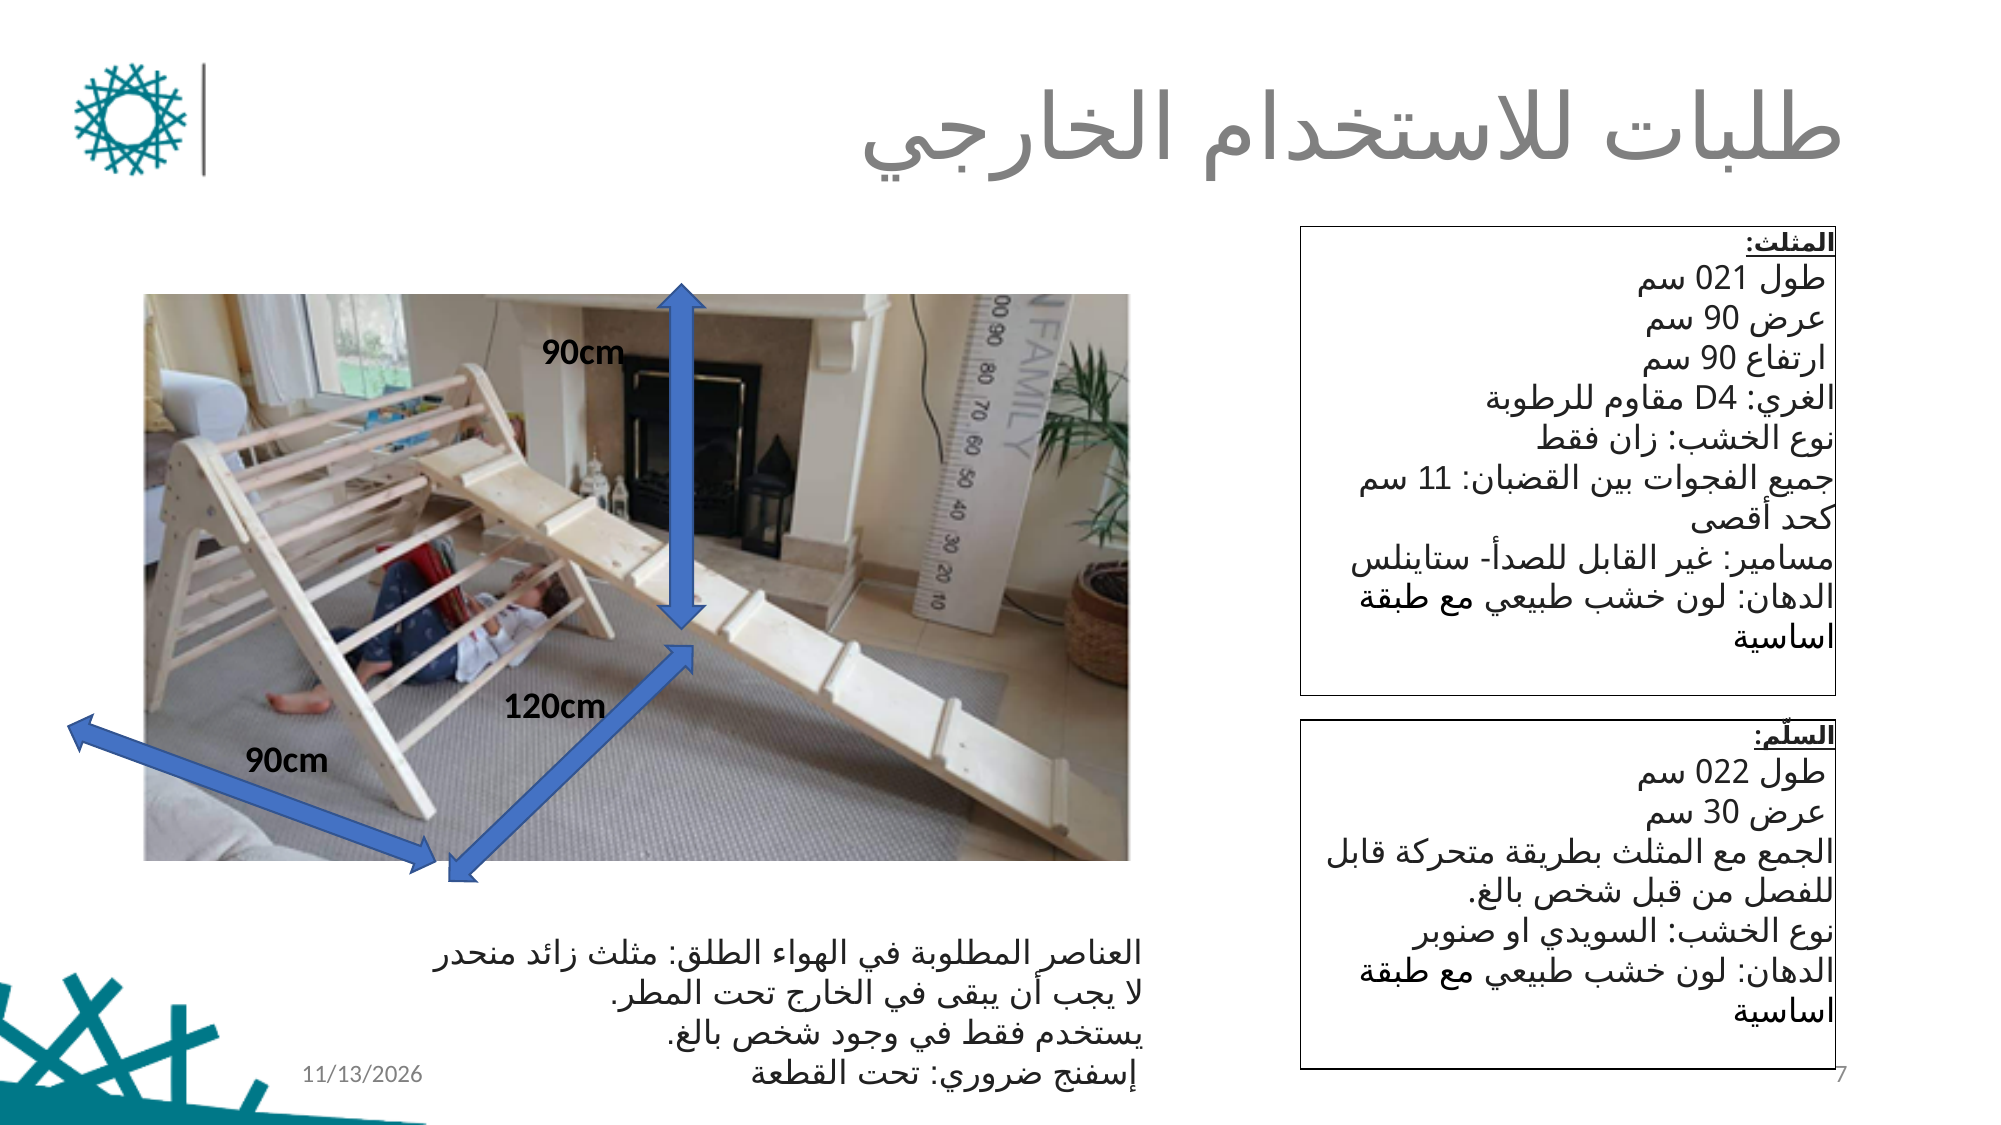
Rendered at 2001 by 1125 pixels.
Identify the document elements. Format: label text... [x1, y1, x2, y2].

text_box [448, 861, 486, 883]
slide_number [137, 1042, 426, 1103]
text_box [403, 861, 437, 875]
text_box [66, 713, 137, 763]
text_box [670, 282, 693, 294]
text_box العناصر المطلوبة في الهواء الطلق: مثلث زائد منحدر لا يجب أن يبقى في الخارج تحت المطر. يستخدم فقط في وجود شخص بالغ. إسفنج ضروري: تحت القطعة [426, 931, 1144, 1125]
picture [0, 906, 447, 1125]
text_box المثلث: طول 120 سم عرض 90 سم ارتفاع 90 سم الغري: D4 مقاوم للرطوبة نوع الخشب: زان فقط جميع الفجوات بين القضبان: 11 سم كحد أقصى مسامير: غير القابل للصدأ- ستاينلس الدهان: لون خشب طبيعي مع طبقة اساسية [1300, 226, 1836, 696]
slide_number 7 [1412, 1042, 1863, 1103]
text_box السلّم: طول 220 سم عرض 30 سم الجمع مع المثلث بطريقة متحركة قابل للفصل من قبل شخص بالغ. نوع الخشب: السويدي او صنوبر الدهان: لون خشب طبيعي مع طبقة اساسية [1300, 720, 1836, 1070]
picture [3, 0, 1997, 861]
title طلبات للاستخدام الخارجي [235, 59, 1863, 200]
